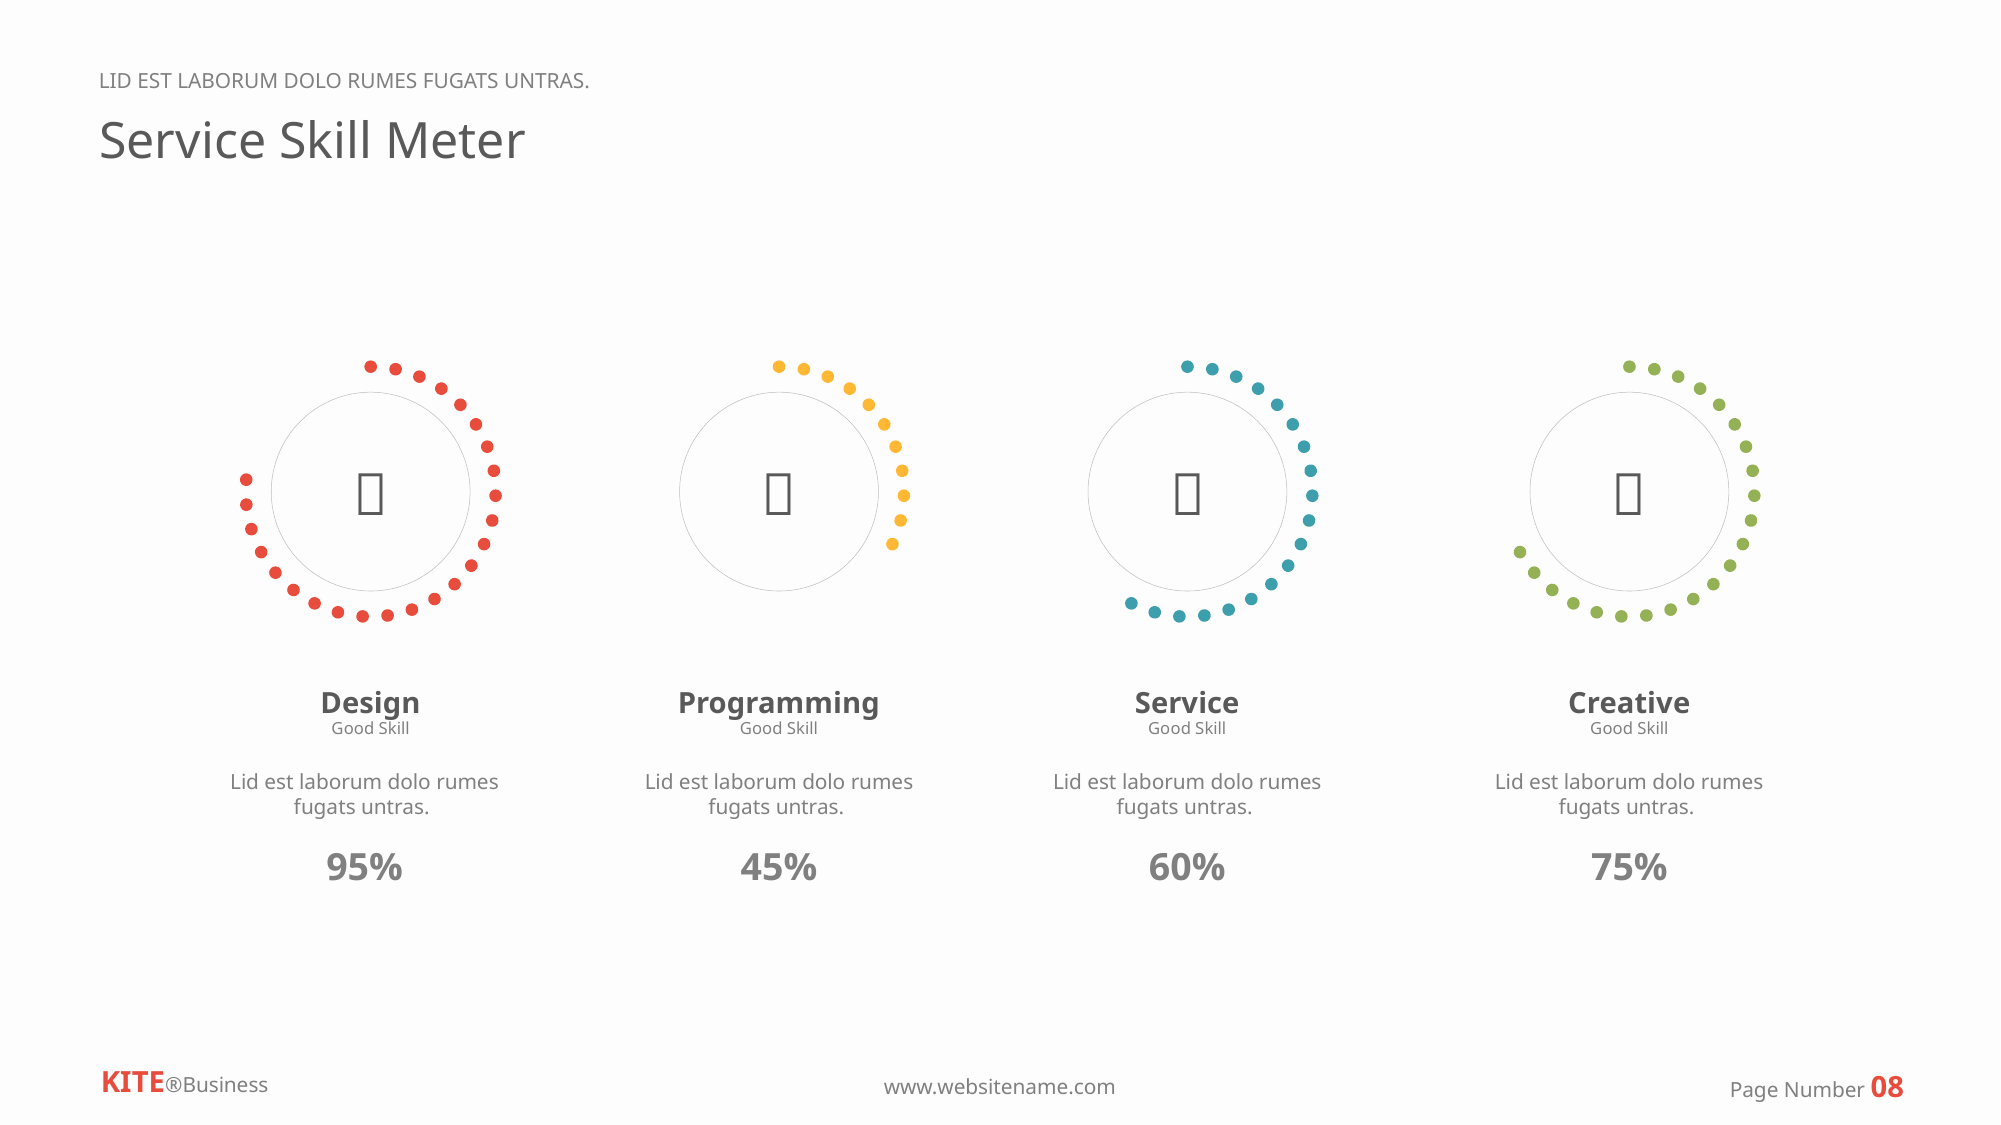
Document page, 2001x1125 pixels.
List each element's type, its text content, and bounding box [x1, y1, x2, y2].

text_box Design [305, 677, 436, 728]
text_box Good Skill [724, 710, 833, 745]
text_box [244, 365, 497, 618]
text_box Lid est laborum dolo rumes fugats untras. 45% [620, 760, 938, 896]
text_box KITE®Business [85, 1056, 284, 1106]
text_box [1115, 365, 1314, 618]
text_box Lid est laborum dolo rumes fugats untras. 60% [1028, 760, 1346, 896]
text_box Good Skill [1575, 710, 1684, 745]
text_box www.websitename.com [869, 1066, 1131, 1107]
text_box  [678, 391, 862, 593]
text_box Good Skill [316, 710, 425, 745]
text_box Creative [1553, 677, 1706, 728]
text_box Lid est laborum dolo rumes fugats untras. 75% [1470, 760, 1788, 896]
text_box LID EST LABORUM DOLO RUMES FUGATS UNTRAS. [84, 60, 645, 101]
text_box Lid est laborum dolo rumes fugats untras. 95% [205, 760, 524, 896]
text_box  [271, 391, 370, 491]
text_box Page Number 08 [1715, 1061, 1919, 1112]
text_box [777, 365, 906, 562]
text_box  [1528, 391, 1629, 538]
text_box Good Skill [1133, 710, 1242, 745]
text_box Service [1120, 677, 1255, 728]
text_box Service Skill Meter [84, 101, 542, 176]
text_box [1518, 365, 1756, 618]
text_box Programming [663, 677, 895, 728]
text_box  [1086, 391, 1187, 574]
